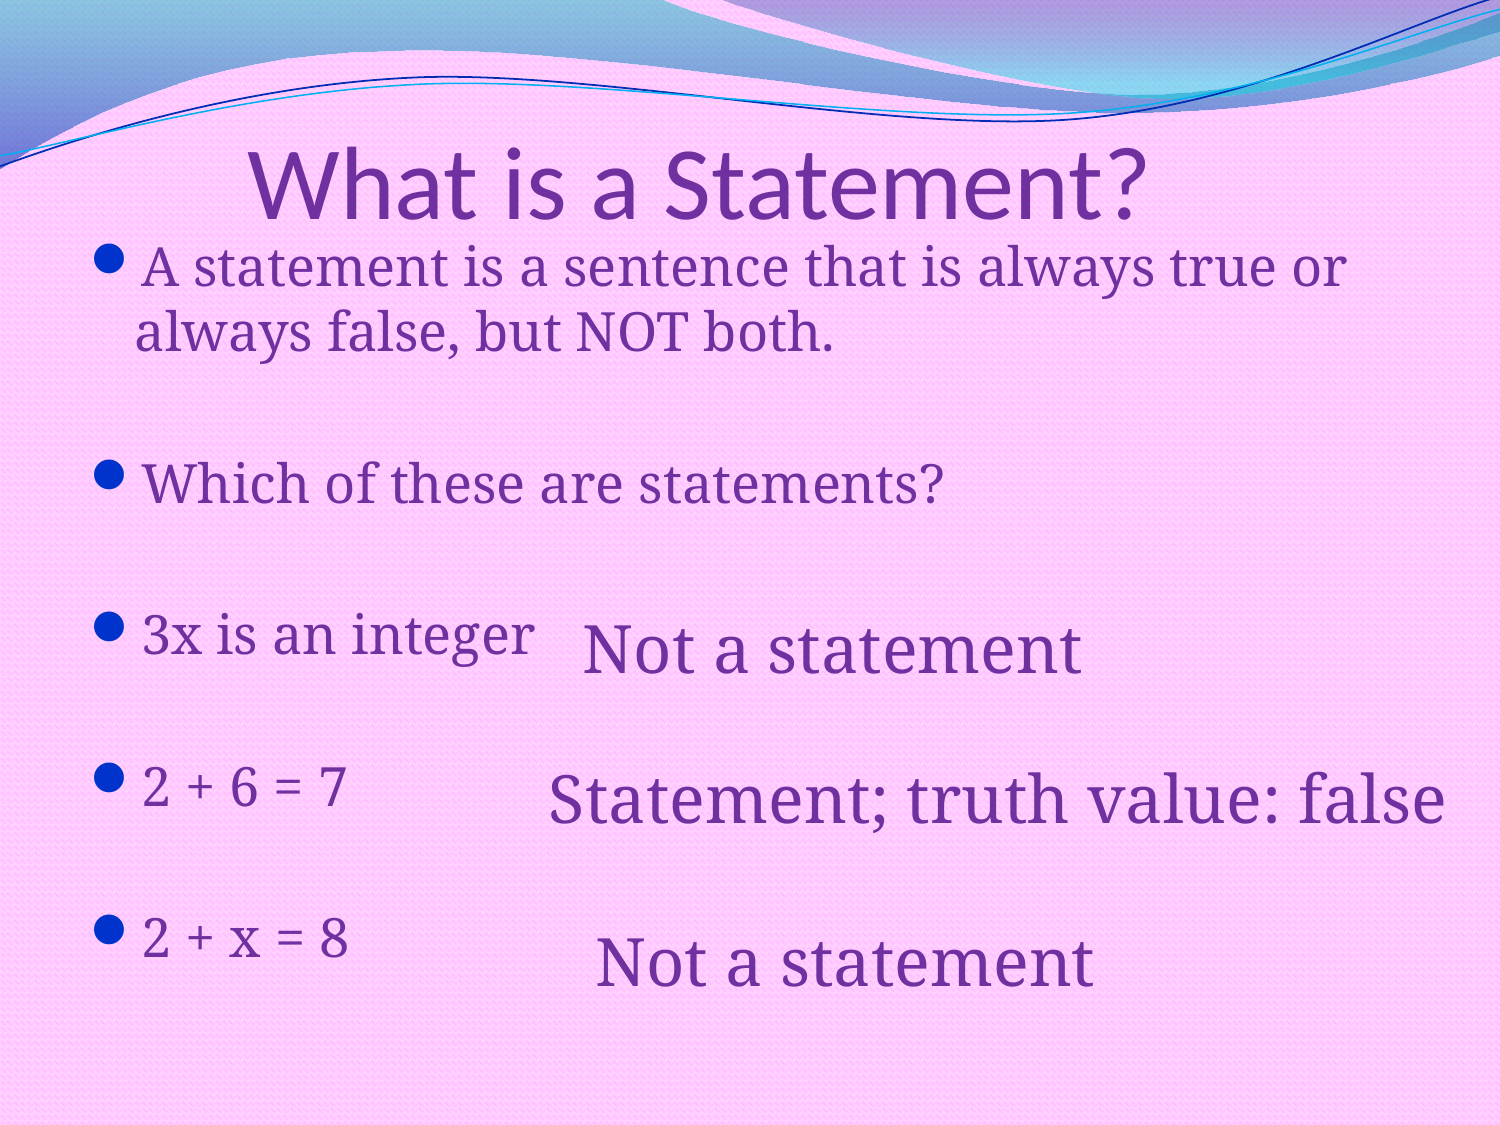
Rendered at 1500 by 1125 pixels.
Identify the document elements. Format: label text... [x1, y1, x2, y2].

title What is a Statement? [24, 87, 1375, 241]
text_box Statement; truth value: false [534, 749, 1463, 845]
text_box Not a statement [568, 599, 1099, 695]
text_box Not a statement [580, 912, 1111, 1008]
list A statement is a sentence that is always true or always false, but NOT both. Which of these are statements? 3x is an integer 2 + 6 = 7 2 + x = 8 [75, 224, 1425, 1033]
